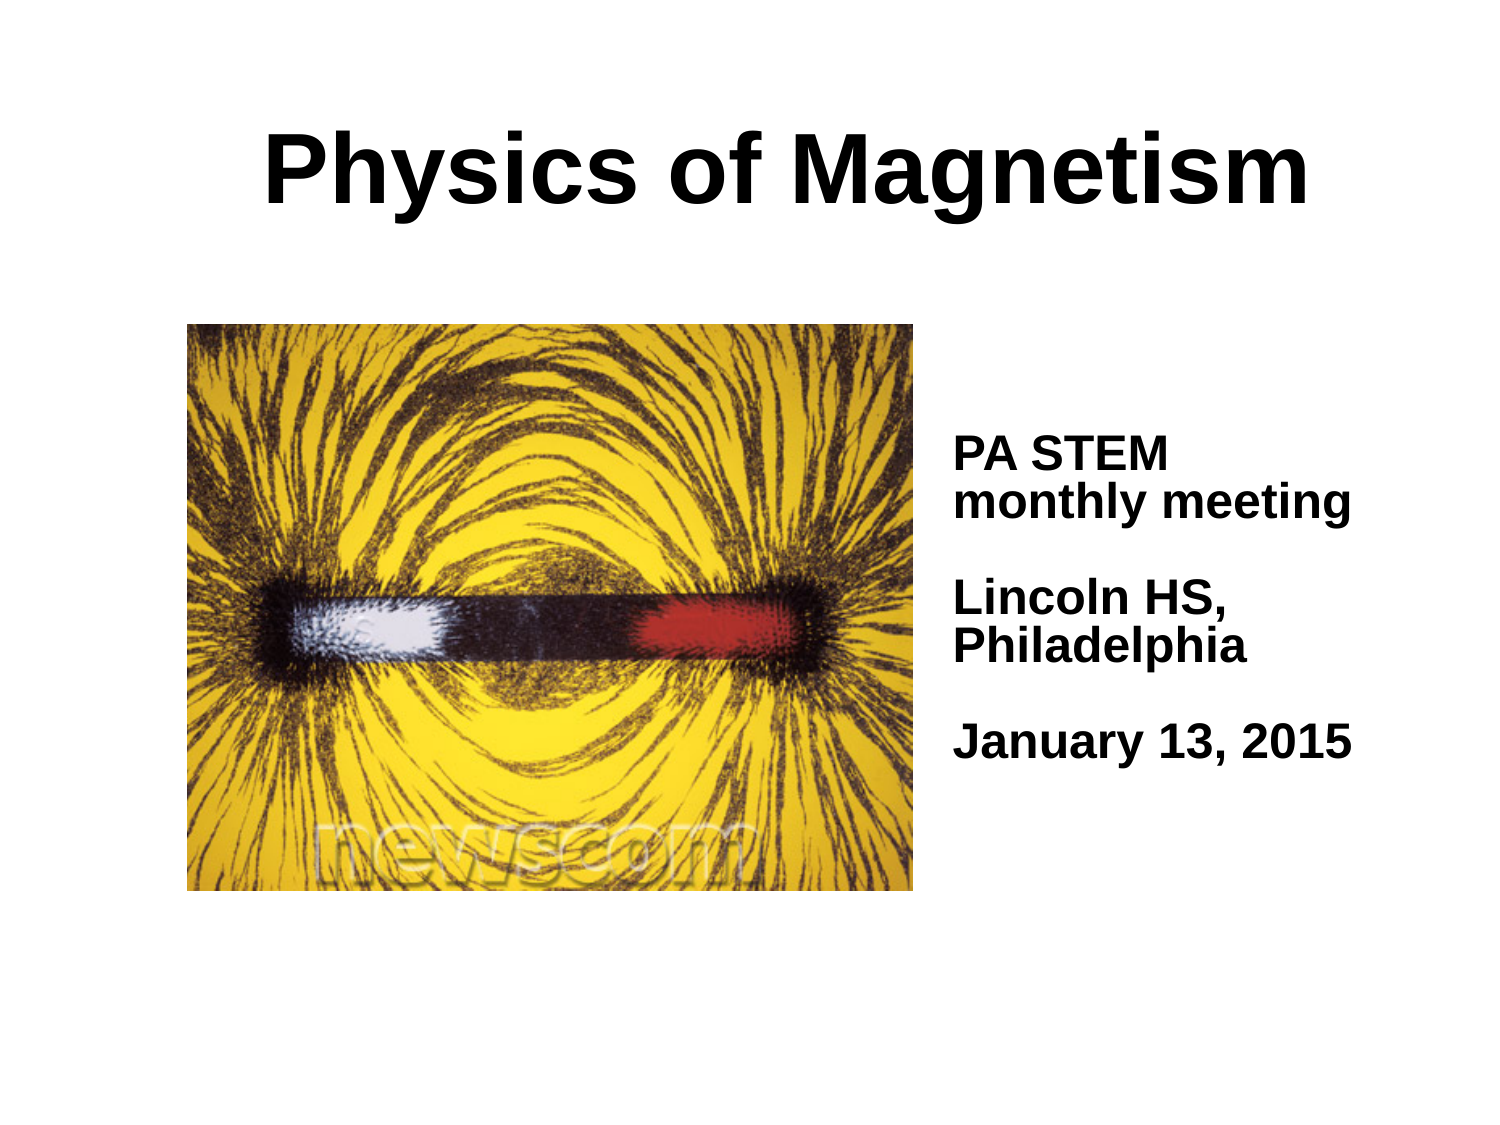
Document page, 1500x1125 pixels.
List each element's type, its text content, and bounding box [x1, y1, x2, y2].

title Physics of Magnetism [137, 74, 1438, 276]
text_box PA STEM monthly meeting Lincoln HS, Philadelphia January 13, 2015 [937, 449, 1438, 800]
picture [187, 324, 913, 891]
